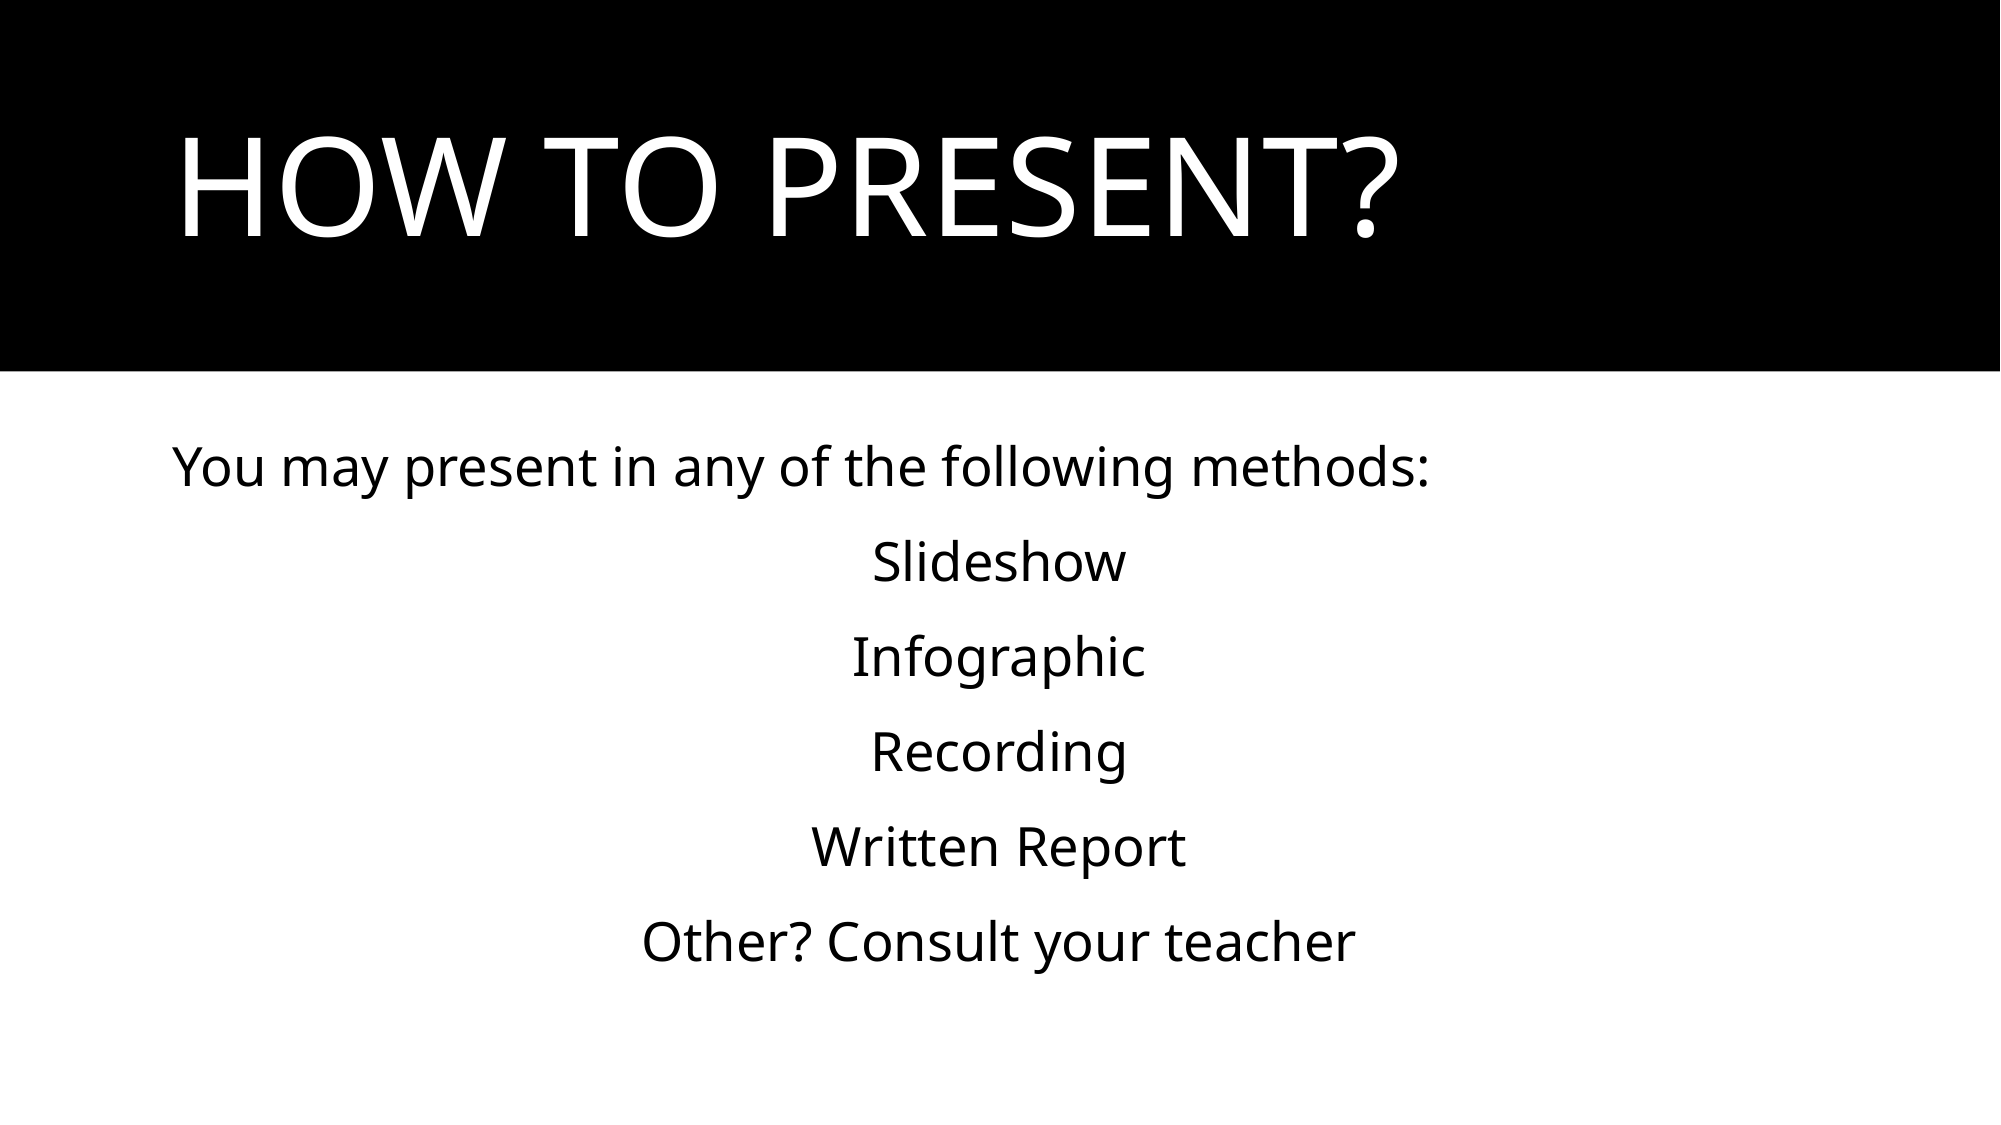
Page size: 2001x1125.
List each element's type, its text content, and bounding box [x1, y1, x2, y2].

title HOW TO PRESENT? [157, 52, 1842, 332]
list You may present in any of the following methods: Slideshow Infographic Recording Written Report Other? Consult your teacher [157, 424, 1842, 1014]
